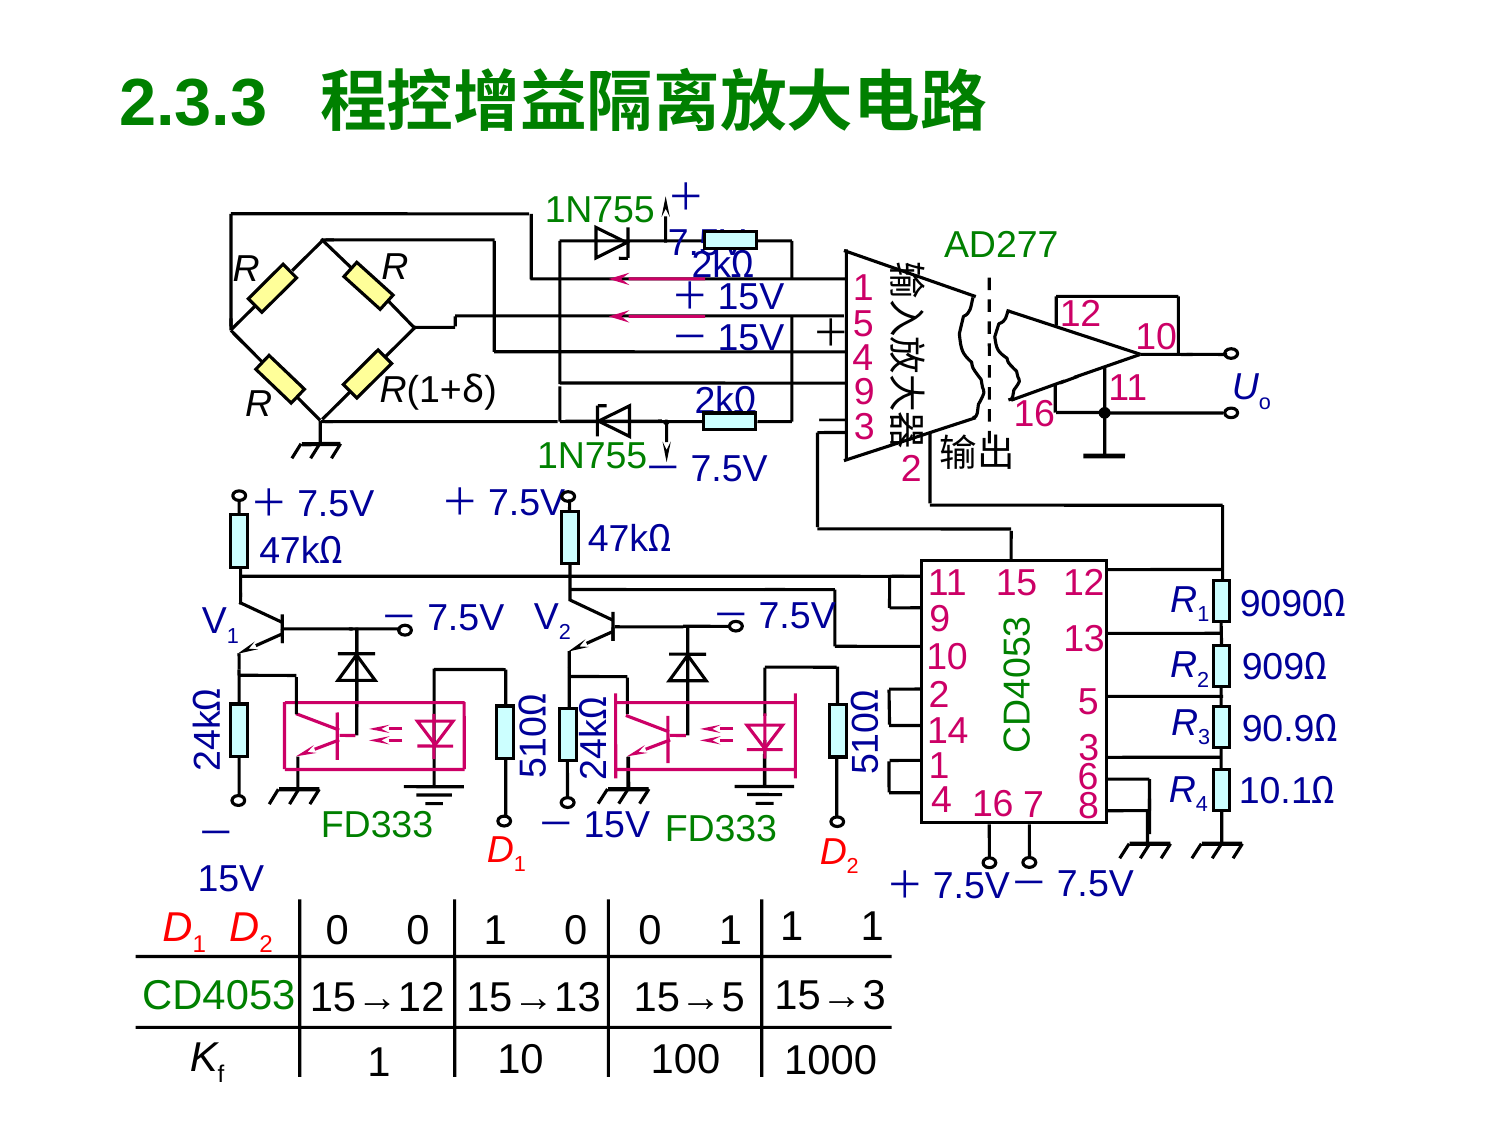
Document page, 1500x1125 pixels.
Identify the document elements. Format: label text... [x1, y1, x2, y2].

text_box 2.3.3 程控增益隔离放大电路 [104, 35, 1199, 154]
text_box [182, 172, 1405, 908]
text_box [127, 881, 1002, 1088]
